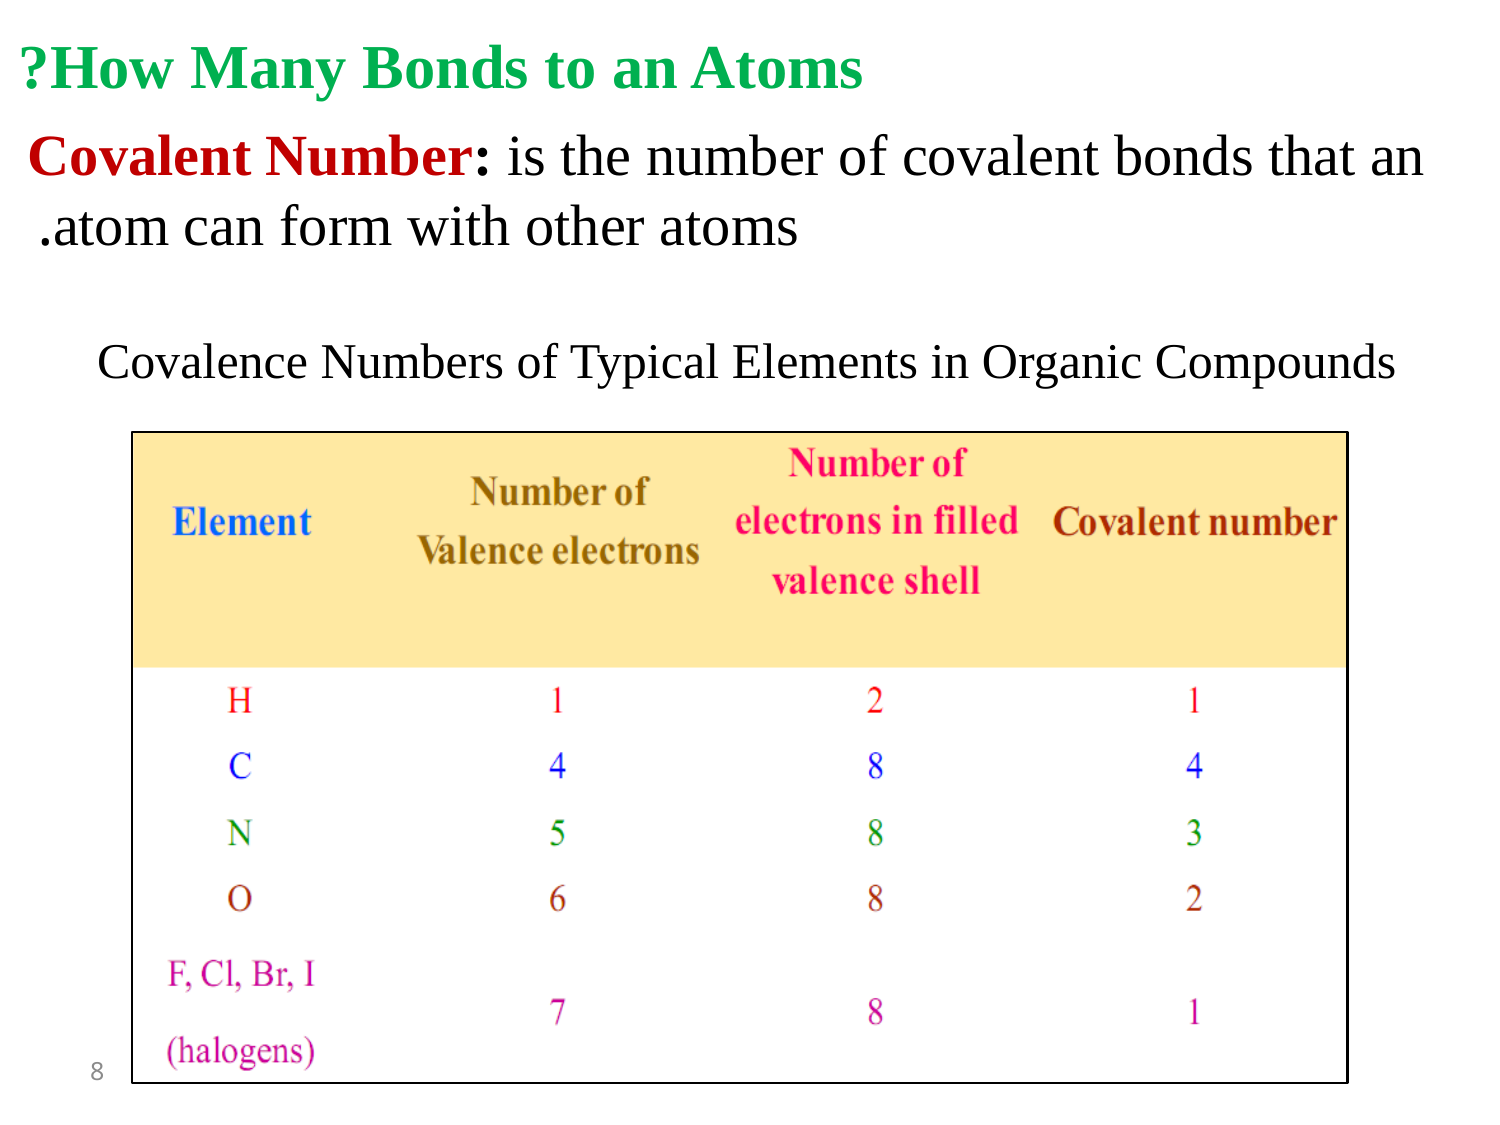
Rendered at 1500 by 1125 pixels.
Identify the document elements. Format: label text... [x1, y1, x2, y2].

text_box Covalence Numbers of Typical Elements in Organic Compounds [81, 321, 1412, 397]
picture [133, 432, 1347, 1083]
text_box How Many Bonds to an Atoms? [3, 19, 880, 109]
text_box Covalent Number: is the number of covalent bonds that an atom can form with other atoms. [13, 109, 1481, 265]
slide_number 8 [75, 1042, 425, 1103]
